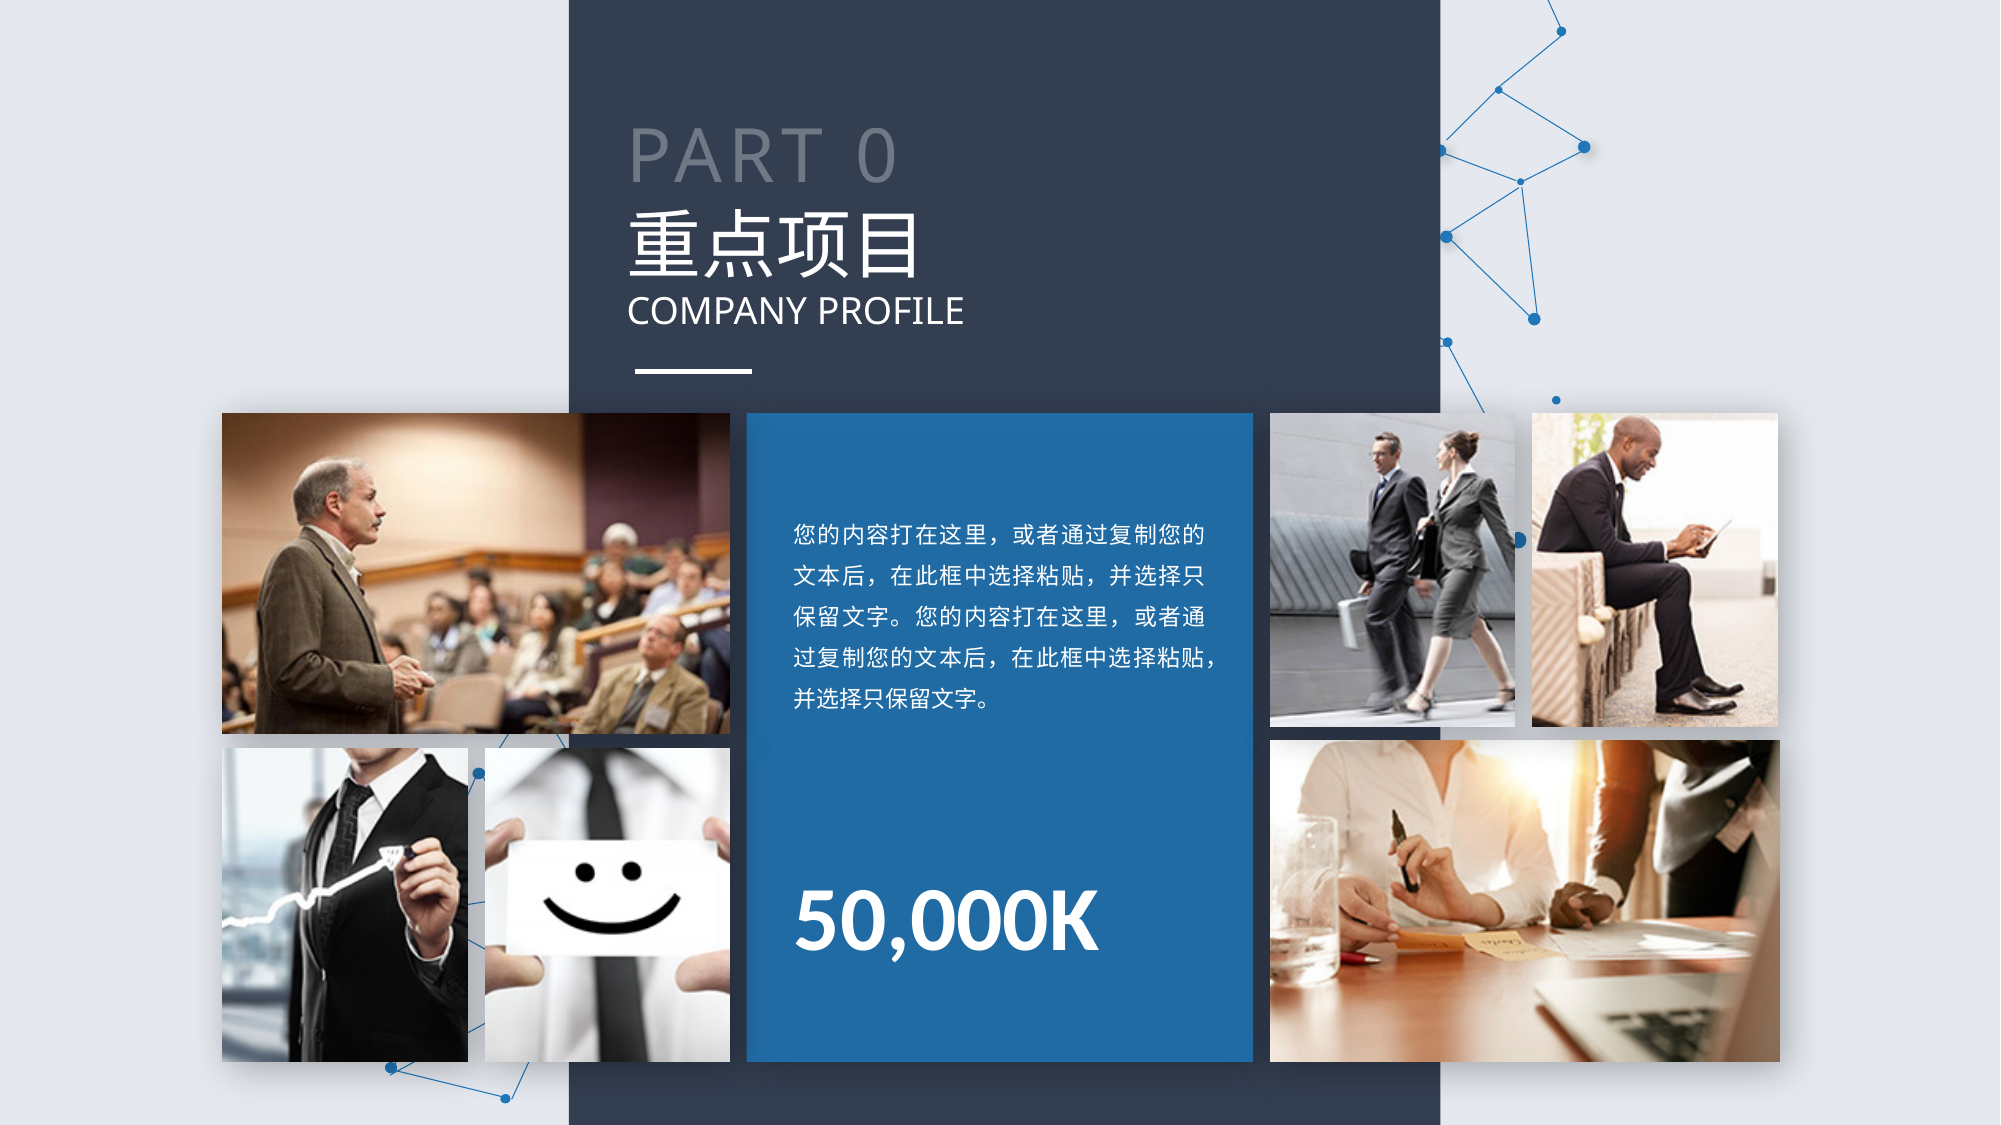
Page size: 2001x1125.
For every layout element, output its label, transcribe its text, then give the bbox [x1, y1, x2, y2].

picture [222, 413, 730, 734]
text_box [611, 99, 1278, 372]
picture [1270, 739, 1780, 1062]
picture [1270, 412, 1515, 727]
text_box 您的内容打在这里，或者通过复制您的文本后，在此框中选择粘贴，并选择只保留文字。您的内容打在这里，或者通过复制您的文本后，在此框中选择粘贴，并选择只保留文字。 50,000K [749, 412, 1254, 1063]
picture [1532, 412, 1778, 727]
picture [222, 748, 468, 1062]
picture [485, 748, 730, 1062]
